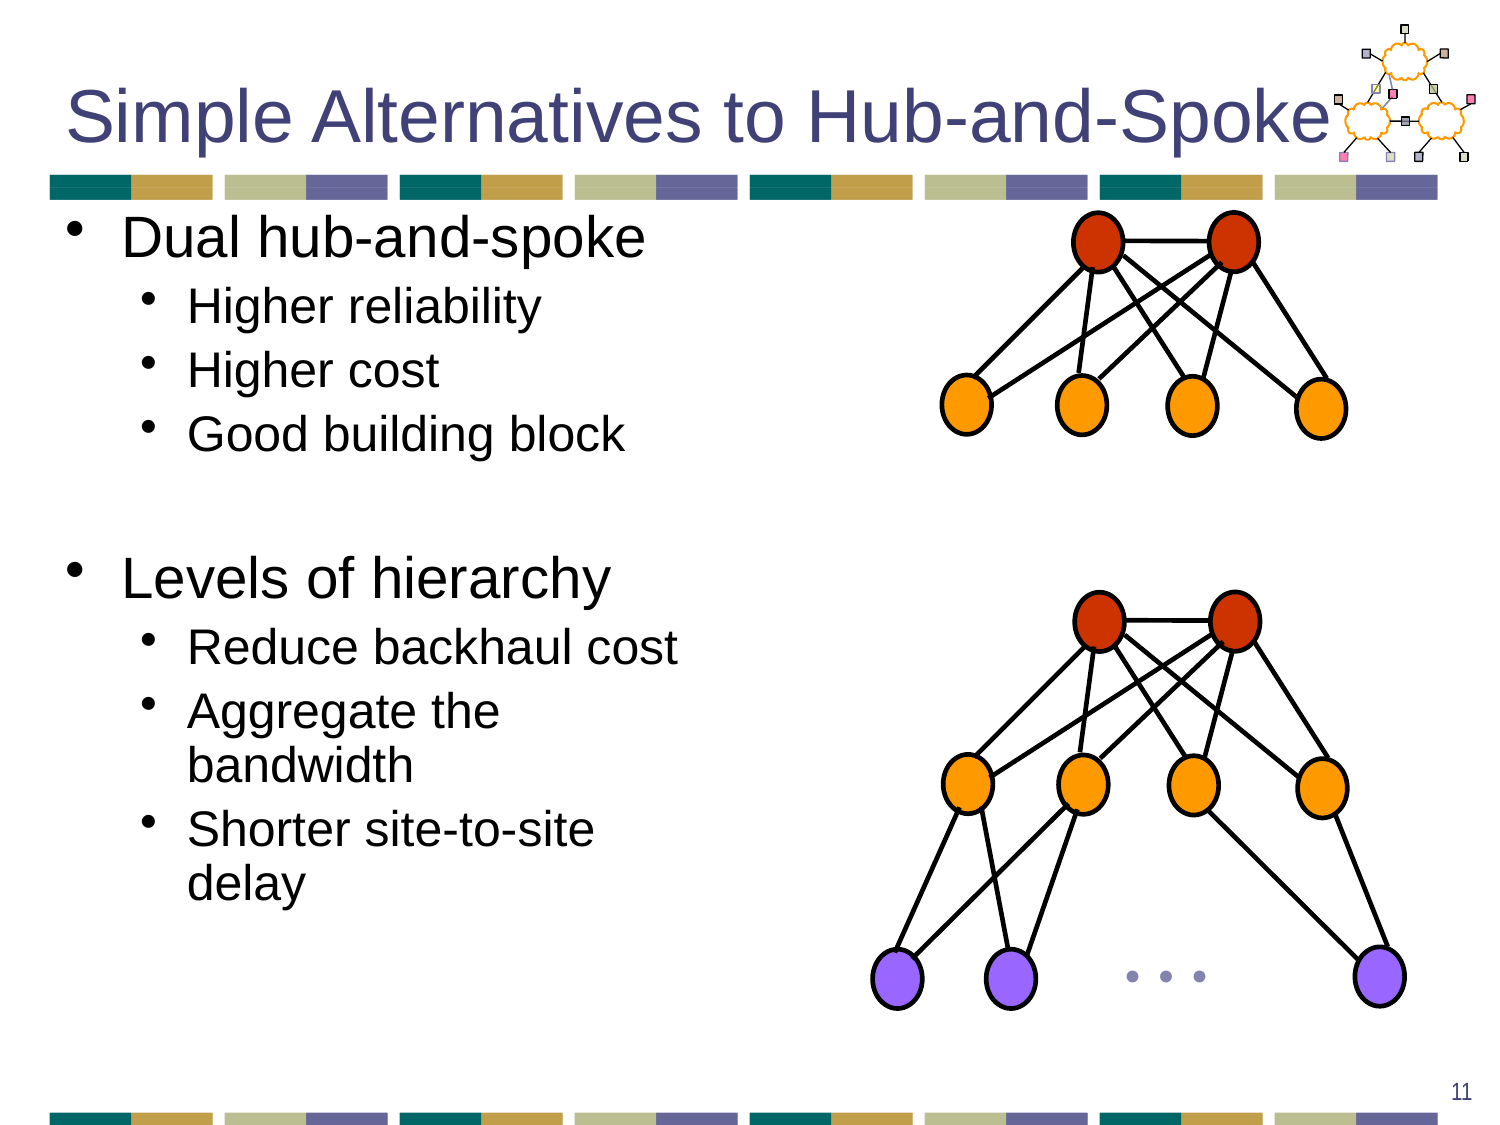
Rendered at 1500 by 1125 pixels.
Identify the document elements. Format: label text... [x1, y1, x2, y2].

slide_number 11 [1174, 1037, 1488, 1113]
text_box [1297, 758, 1348, 818]
list Dual hub-and-spoke Higher reliability Higher cost Good building block Levels of hierarchy Reduce backhaul cost Aggregate the bandwidth Shorter site-to-site delay [50, 200, 732, 1000]
text_box [1296, 379, 1347, 439]
text_box … [1102, 874, 1232, 1009]
text_box [1057, 375, 1107, 435]
text_box [941, 375, 992, 435]
text_box [1210, 591, 1261, 652]
text_box [1074, 592, 1125, 652]
title Simple Alternatives to Hub-and-Spoke [50, 62, 1438, 163]
text_box [1058, 754, 1109, 815]
text_box [872, 949, 923, 1009]
text_box [1167, 376, 1218, 436]
text_box [943, 754, 993, 814]
text_box [1354, 946, 1405, 1007]
text_box [1209, 212, 1259, 272]
text_box [986, 949, 1036, 1009]
text_box [1168, 755, 1219, 816]
text_box [1073, 212, 1124, 273]
